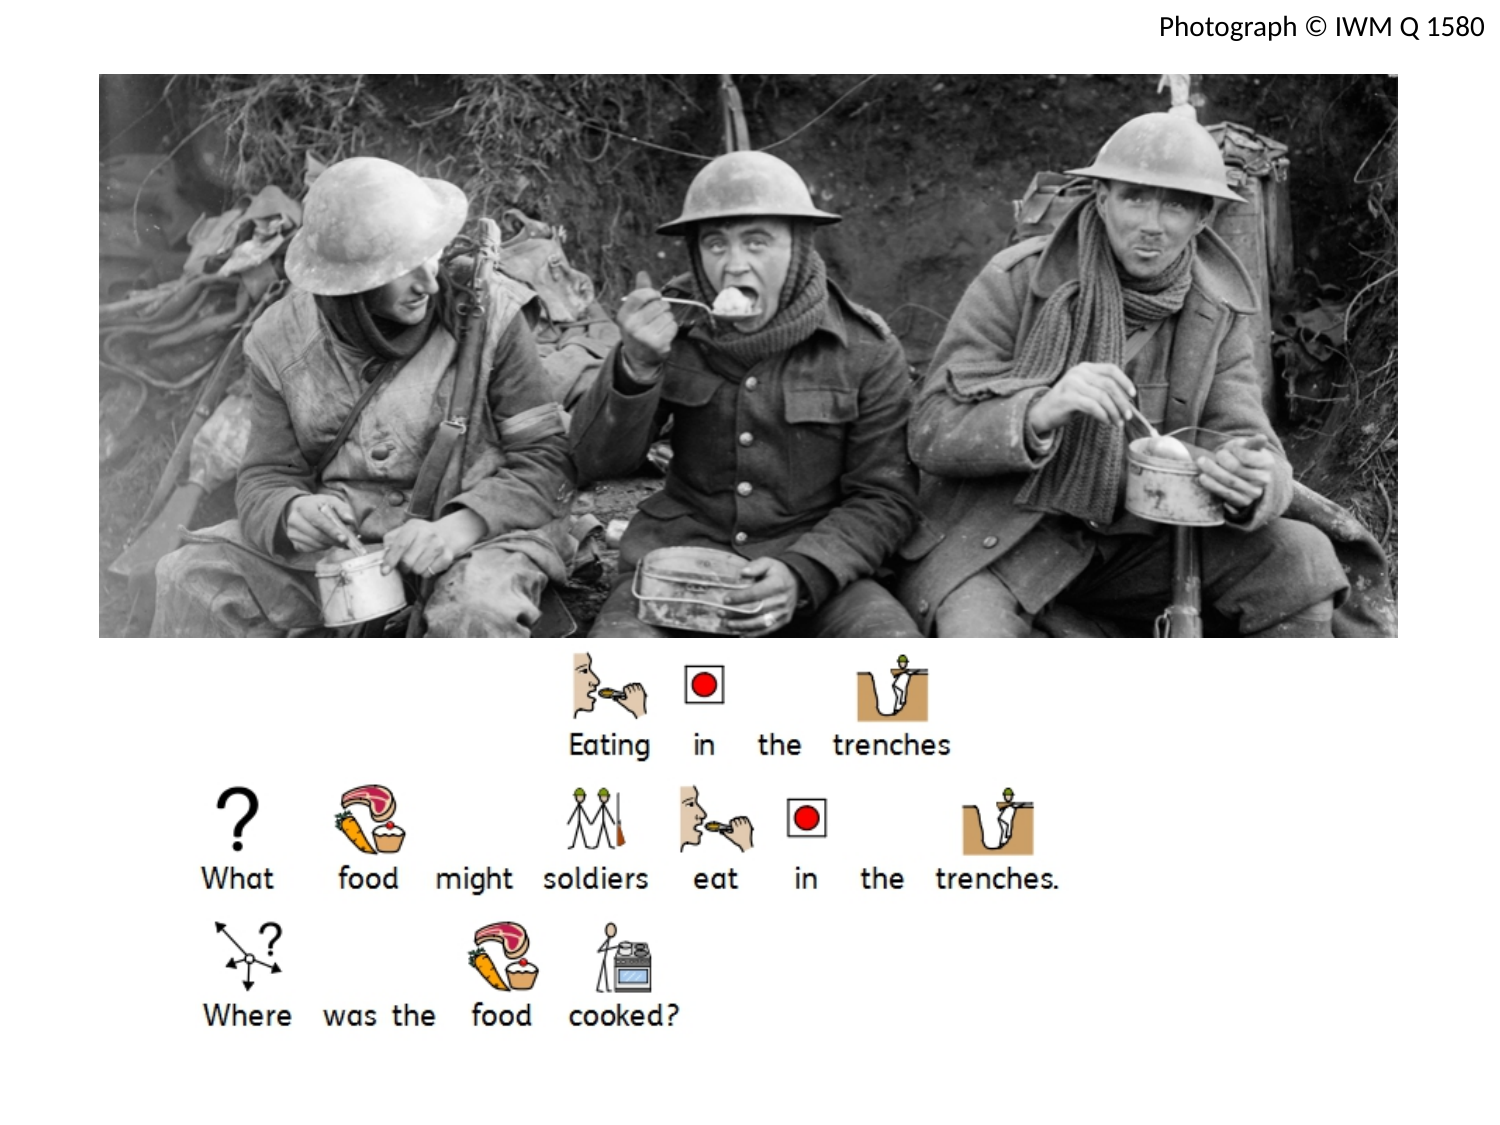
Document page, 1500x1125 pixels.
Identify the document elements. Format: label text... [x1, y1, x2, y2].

picture [205, 644, 1316, 775]
picture [99, 74, 1398, 638]
picture [195, 914, 1305, 1045]
text_box Photograph © IWM Q 1580 [1144, 0, 1500, 50]
picture [192, 777, 1303, 908]
